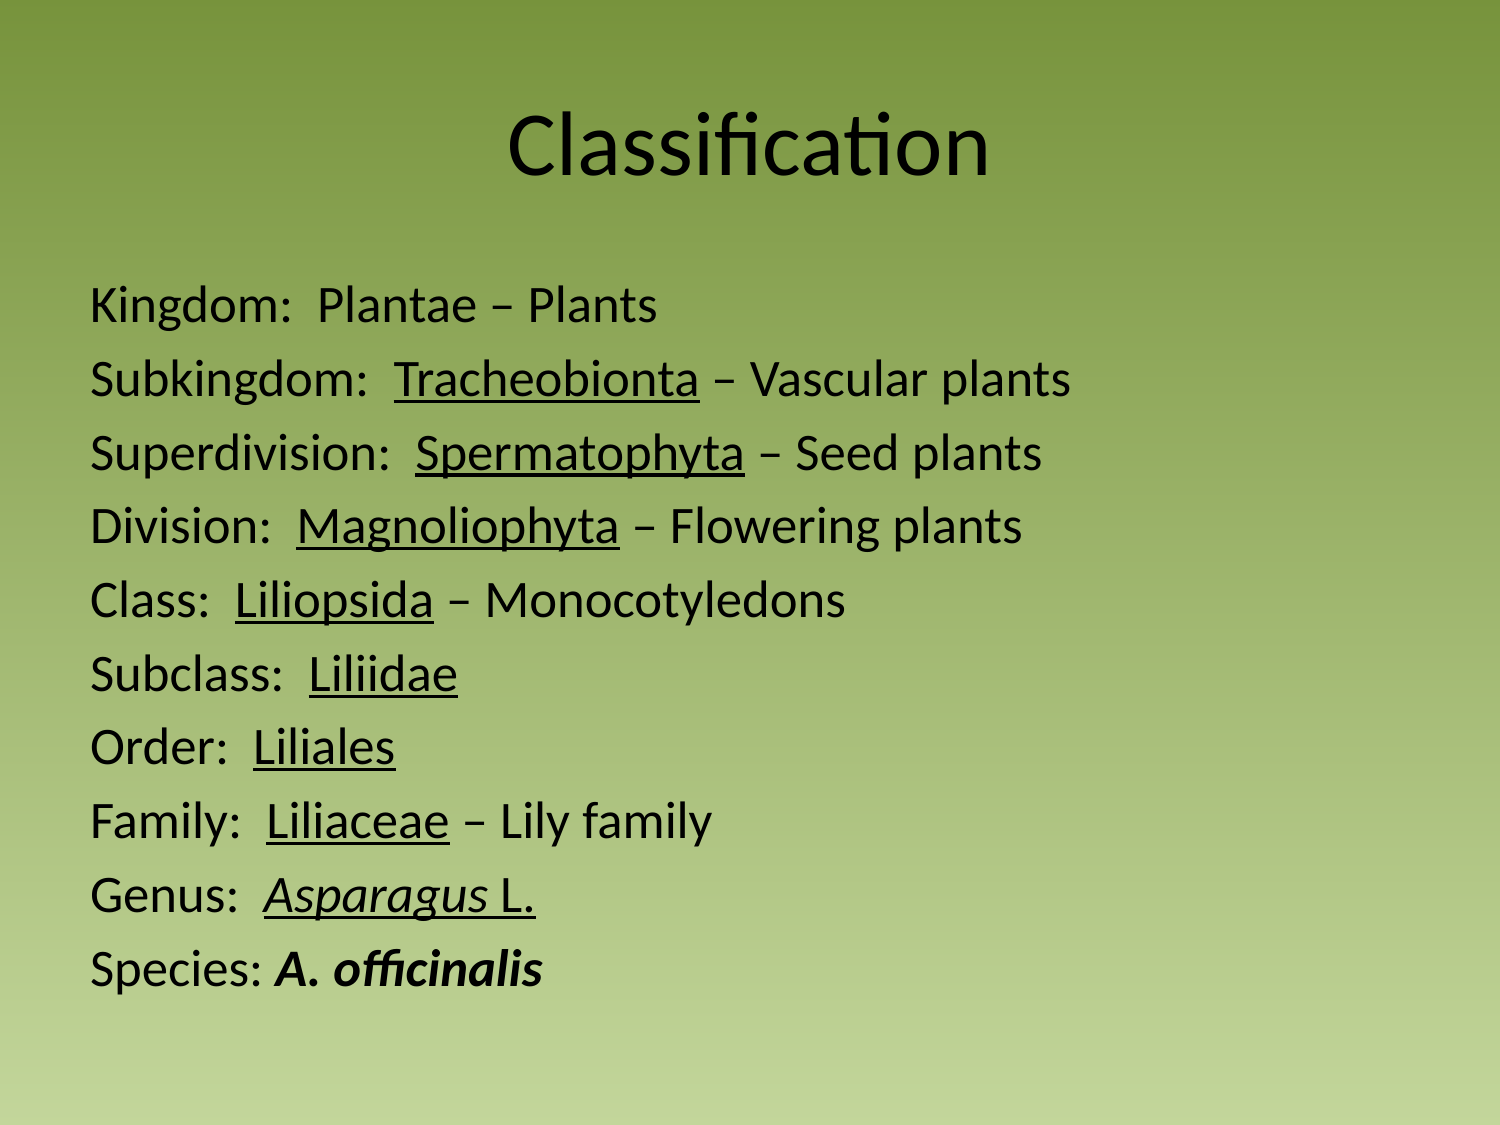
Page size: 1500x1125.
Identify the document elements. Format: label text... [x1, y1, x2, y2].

title Classification [75, 45, 1425, 233]
list Kingdom: Plantae – Plants Subkingdom: Tracheobionta – Vascular plants Superdivision: Spermatophyta – Seed plants Division: Magnoliophyta – Flowering plants Class: Liliopsida – Monocotyledons Subclass: Liliidae Order: Liliales Family: Liliaceae – Lily family Genus: Asparagus L. Species: A. officinalis [75, 262, 1425, 1005]
